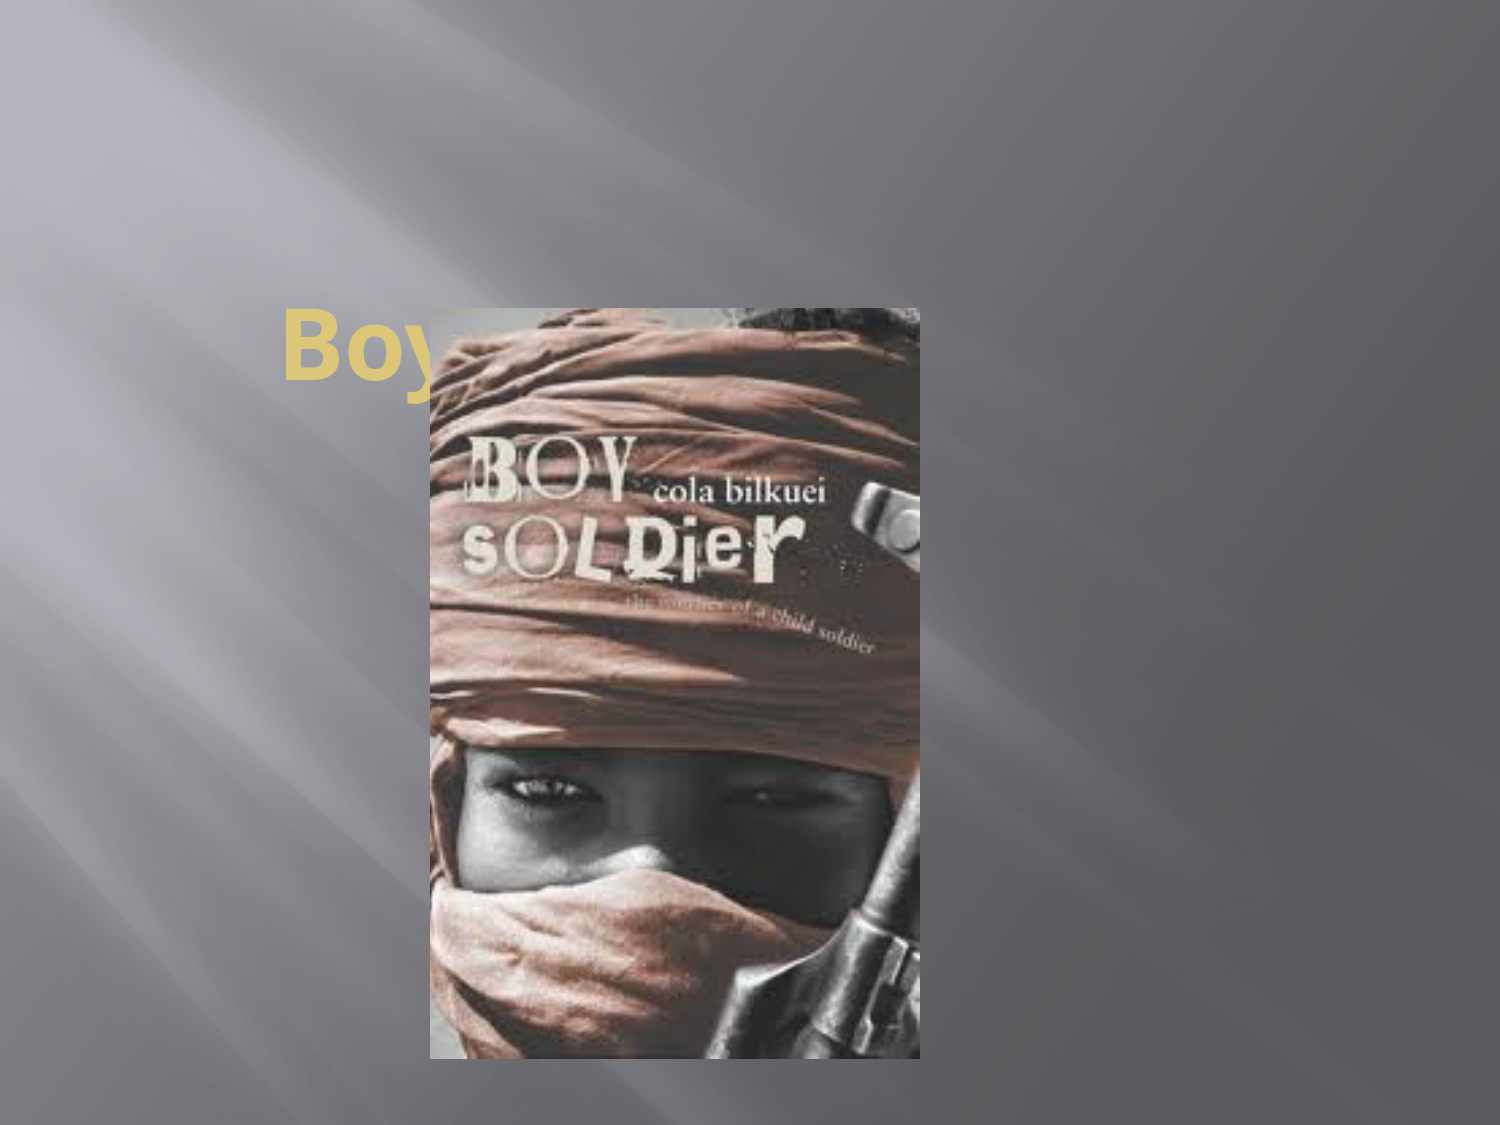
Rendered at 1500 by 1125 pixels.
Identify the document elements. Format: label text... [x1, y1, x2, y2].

title Boys [262, 99, 1425, 400]
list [0, 308, 1351, 1060]
